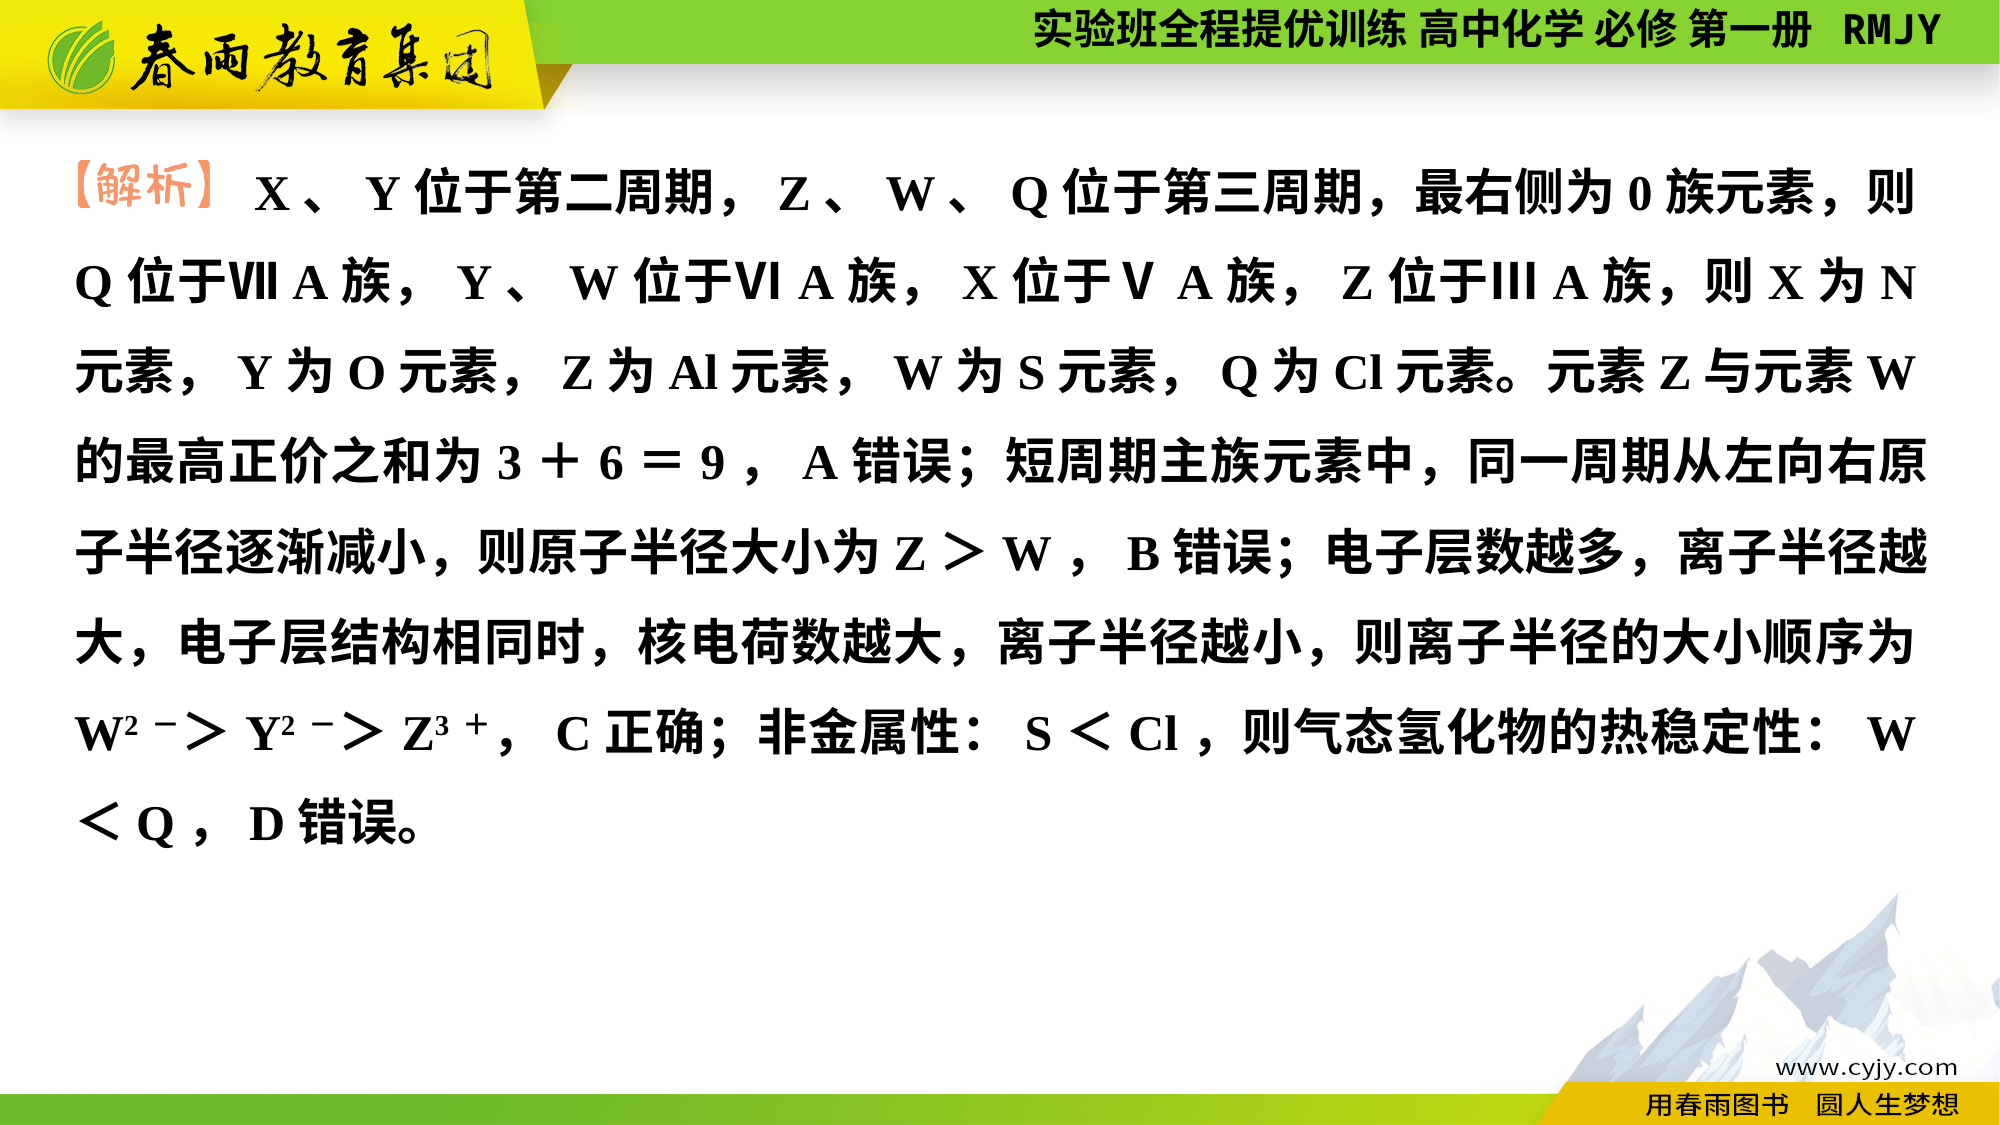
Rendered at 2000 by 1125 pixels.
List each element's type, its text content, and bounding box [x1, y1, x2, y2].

list X、Y位于第二周期，Z、W、Q位于第三周期，最右侧为0族元素，则Q位于ⅦA族，Y、W位于ⅥA族，X位于ⅤA族，Z位于ⅢA族，则X为N元素，Y为O元素，Z为Al元素，W为S元素，Q为Cl元素。元素Z与元素W的最高正价之和为3＋6＝9，A错误；短周期主族元素中，同一周期从左向右原子半径逐渐减小，则原子半径大小为Z＞W，B错误；电子层数越多，离子半径越大，电子层结构相同时，核电荷数越大，离子半径越小，则离子半径的大小顺序为W2－＞Y2－＞Z3＋，C正确；非金属性：S＜Cl，则气态氢化物的热稳定性：W＜Q，D错误。 [59, 122, 1944, 774]
picture [0, 0, 2000, 1125]
